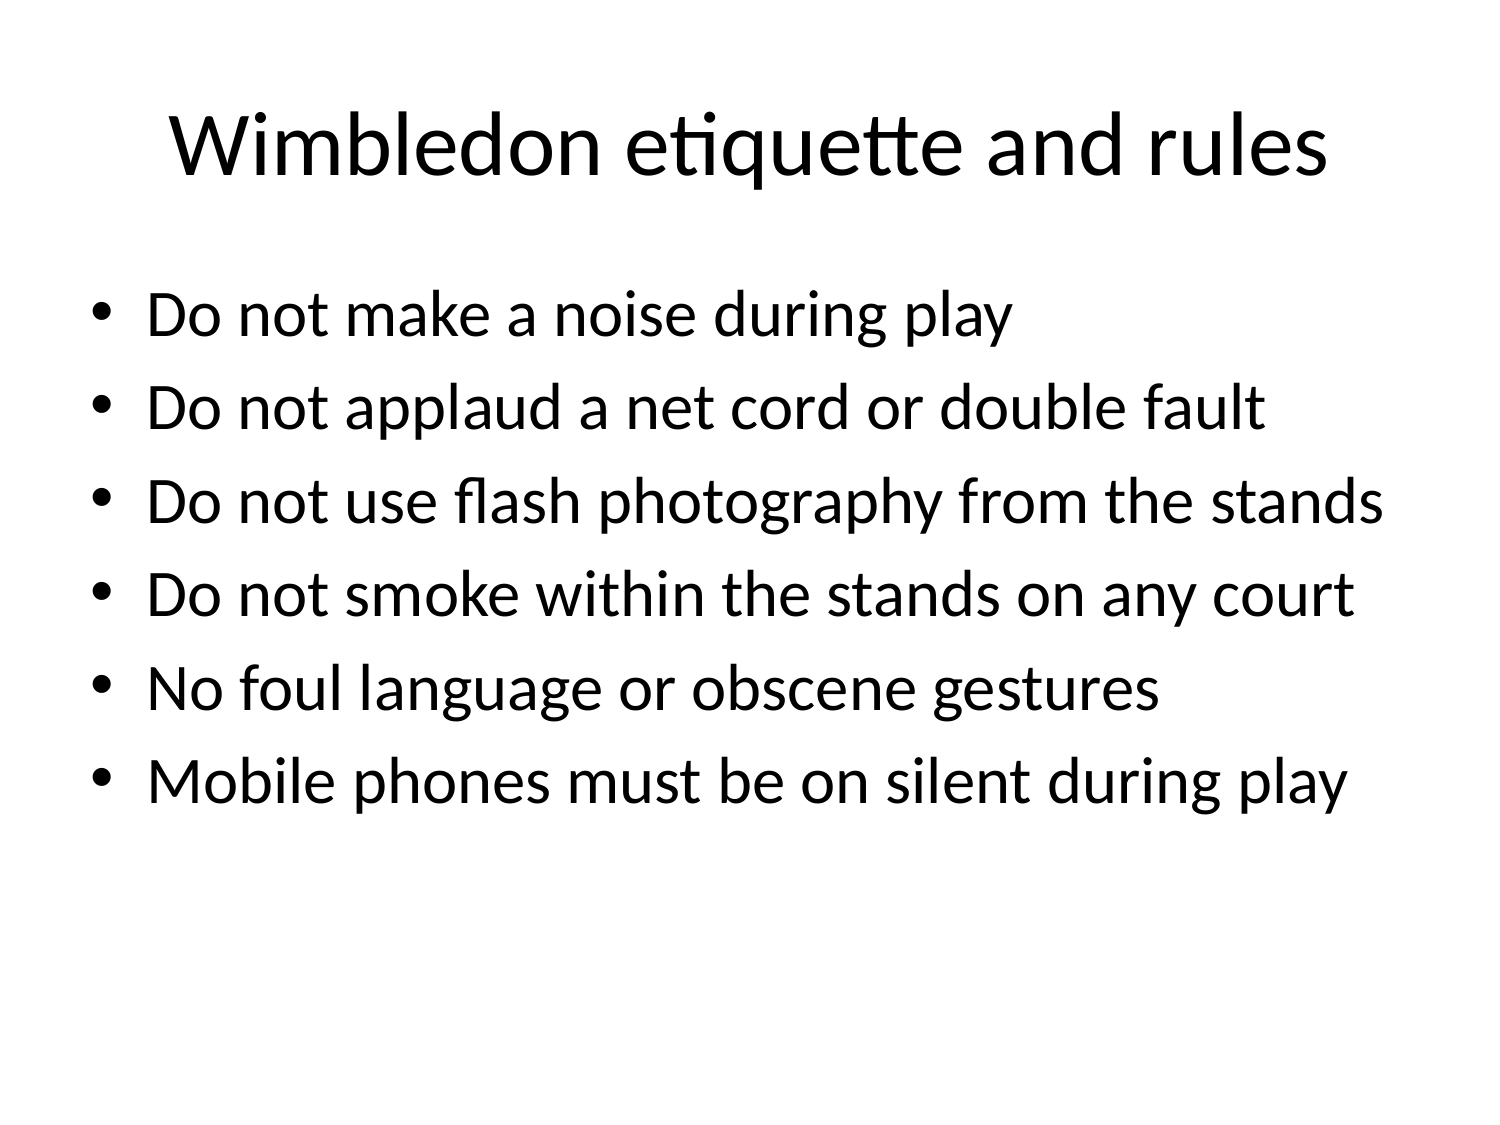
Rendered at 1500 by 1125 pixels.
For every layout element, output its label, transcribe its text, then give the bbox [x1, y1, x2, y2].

list Do not make a noise during play Do not applaud a net cord or double fault Do not use flash photography from the stands Do not smoke within the stands on any court No foul language or obscene gestures Mobile phones must be on silent during play [75, 262, 1425, 1005]
title Wimbledon etiquette and rules [75, 45, 1425, 233]
